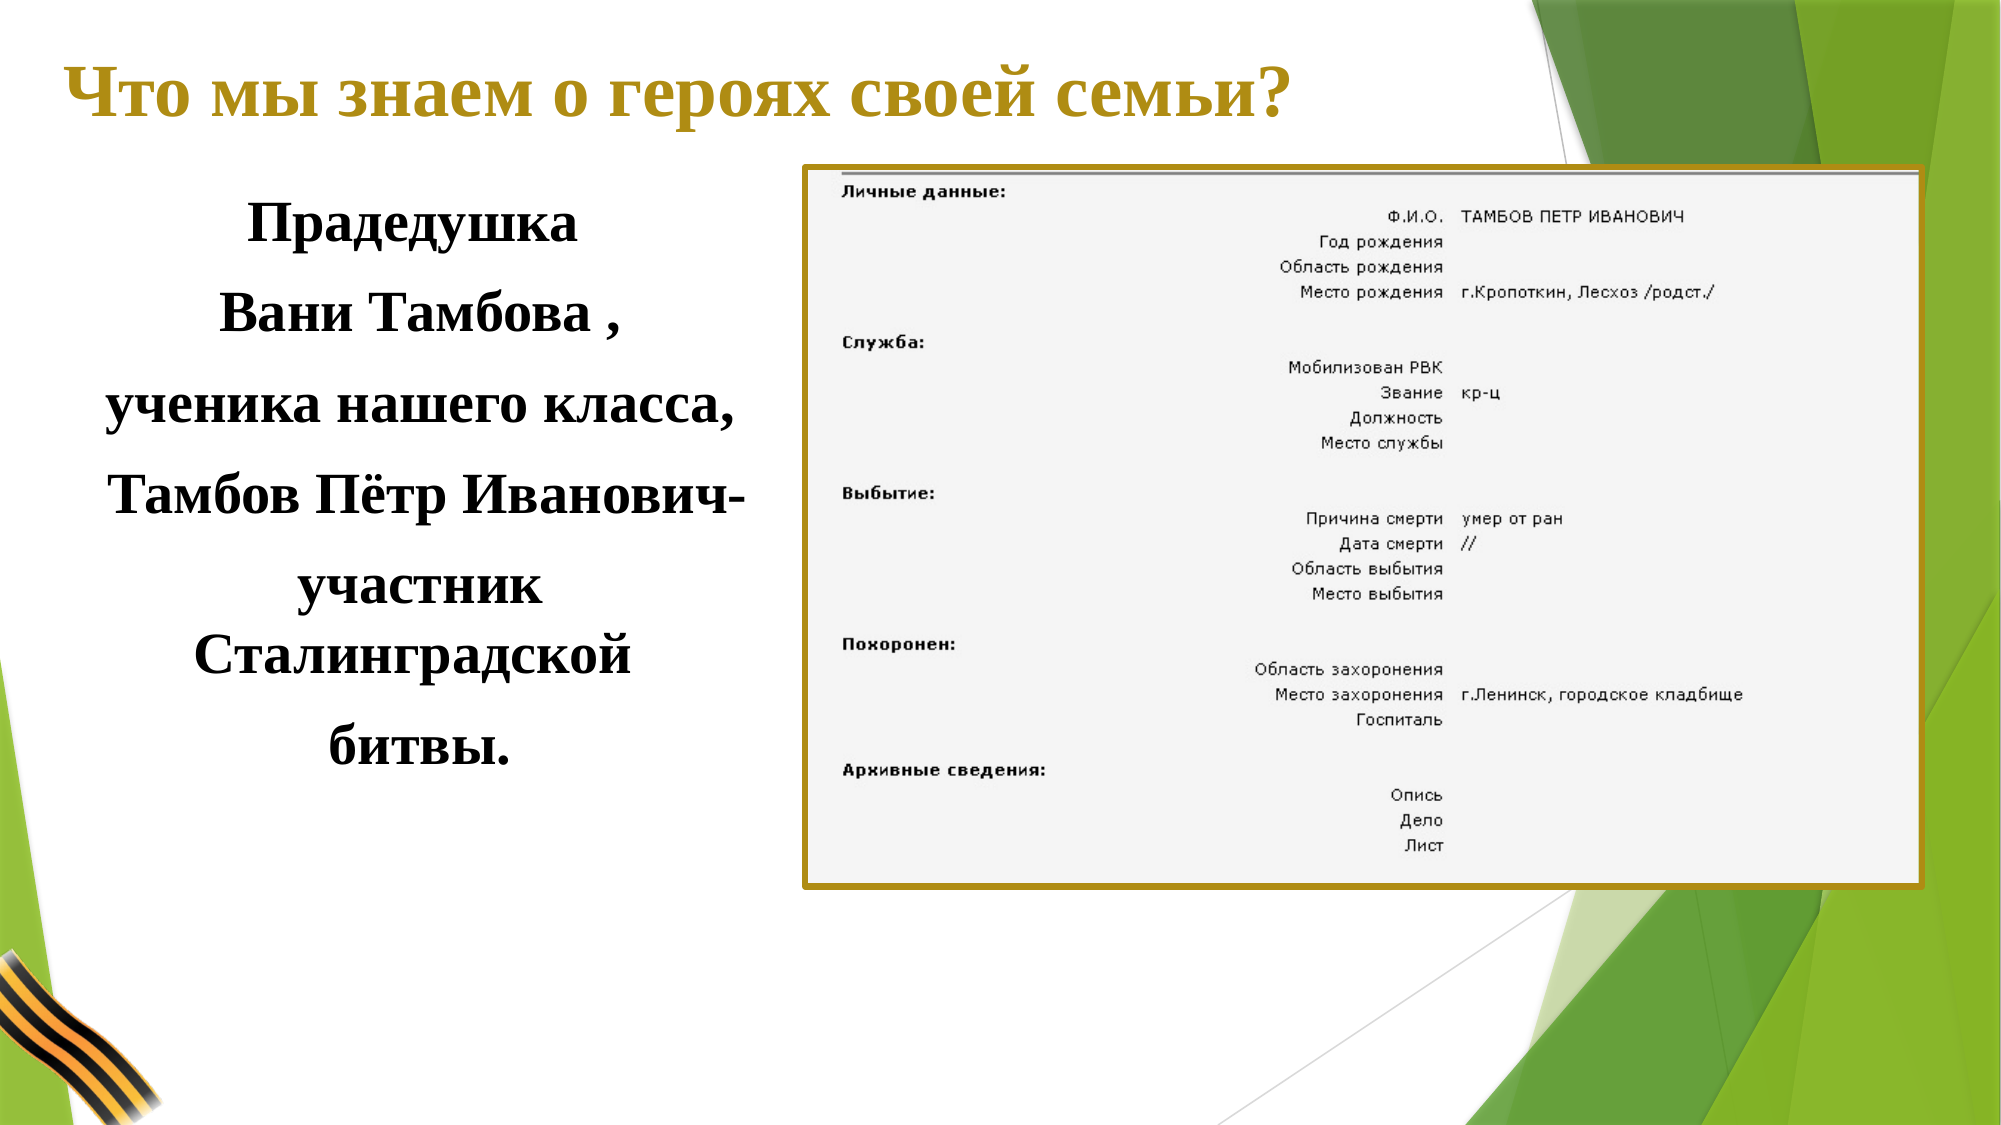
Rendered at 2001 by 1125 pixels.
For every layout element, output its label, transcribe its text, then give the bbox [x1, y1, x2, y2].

picture [807, 169, 1919, 884]
picture [0, 920, 179, 1125]
list Прадедушка Вани Тамбова , ученика нашего класса, Тамбов Пётр Иванович- участник Сталинградской битвы. [76, 175, 764, 812]
title Что мы знаем о героях своей семьи? [48, 34, 1459, 252]
